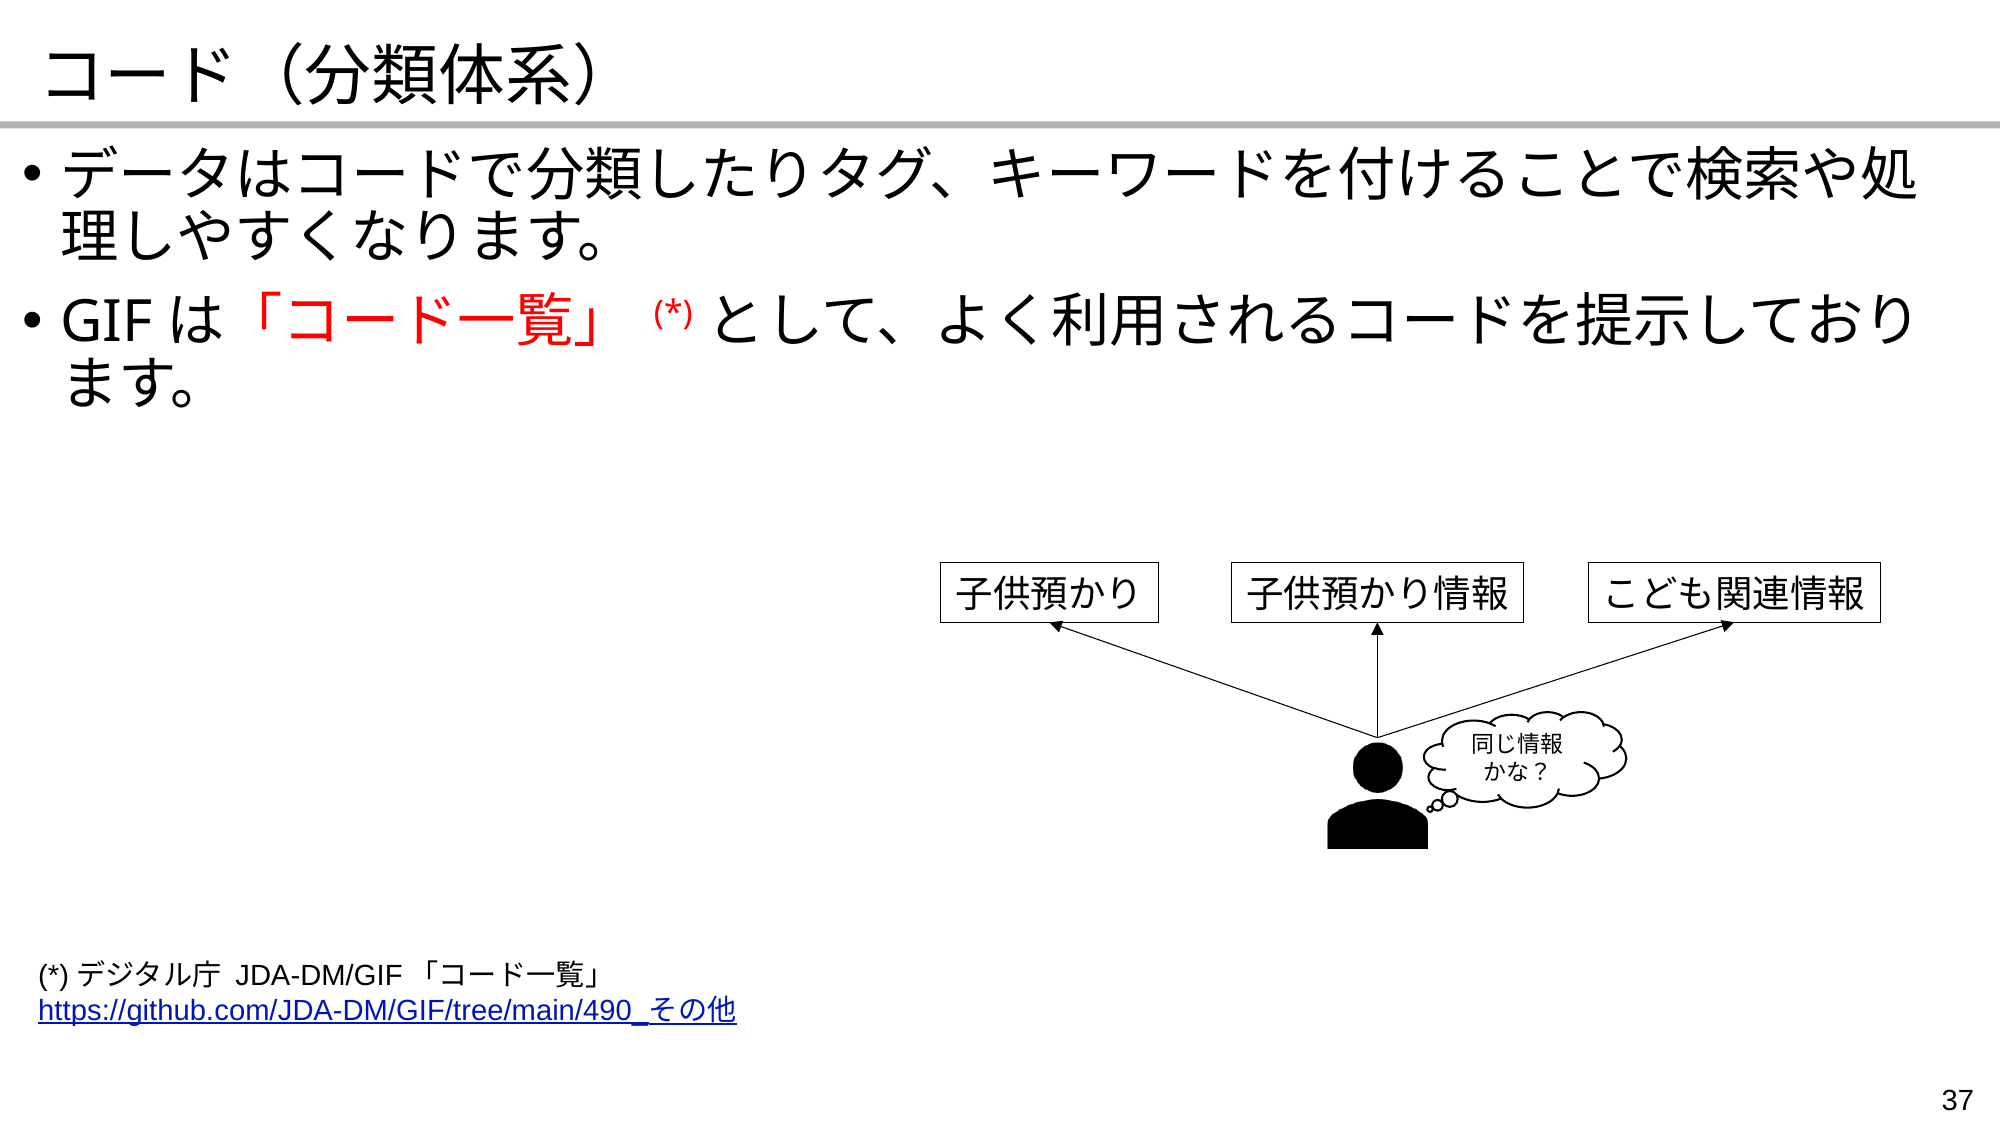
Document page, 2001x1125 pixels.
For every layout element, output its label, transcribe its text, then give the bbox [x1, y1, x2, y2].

picture [1302, 738, 1453, 871]
text_box 子供預かり [940, 562, 1159, 623]
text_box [1377, 623, 1735, 738]
text_box こども関連情報 [1588, 562, 1881, 623]
text_box データはコードで分類したりタグ、キーワードを付けることで検索や処理しやすくなります。 GIFは「コード一覧」 (*)として、よく利用されるコードを提示しております。 [7, 137, 1981, 719]
text_box コード（分類体系） [23, 34, 1910, 121]
text_box 同じ情報かな？ [1453, 738, 1628, 809]
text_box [1049, 623, 1377, 738]
text_box 子供預かり情報 [1231, 562, 1524, 623]
text_box (*)デジタル庁 JDA-DM/GIF「コード一覧」 https://github.com/JDA-DM/GIF/tree/main/490_その他 [23, 949, 1863, 1109]
slide_number 37 [1881, 1073, 1989, 1124]
